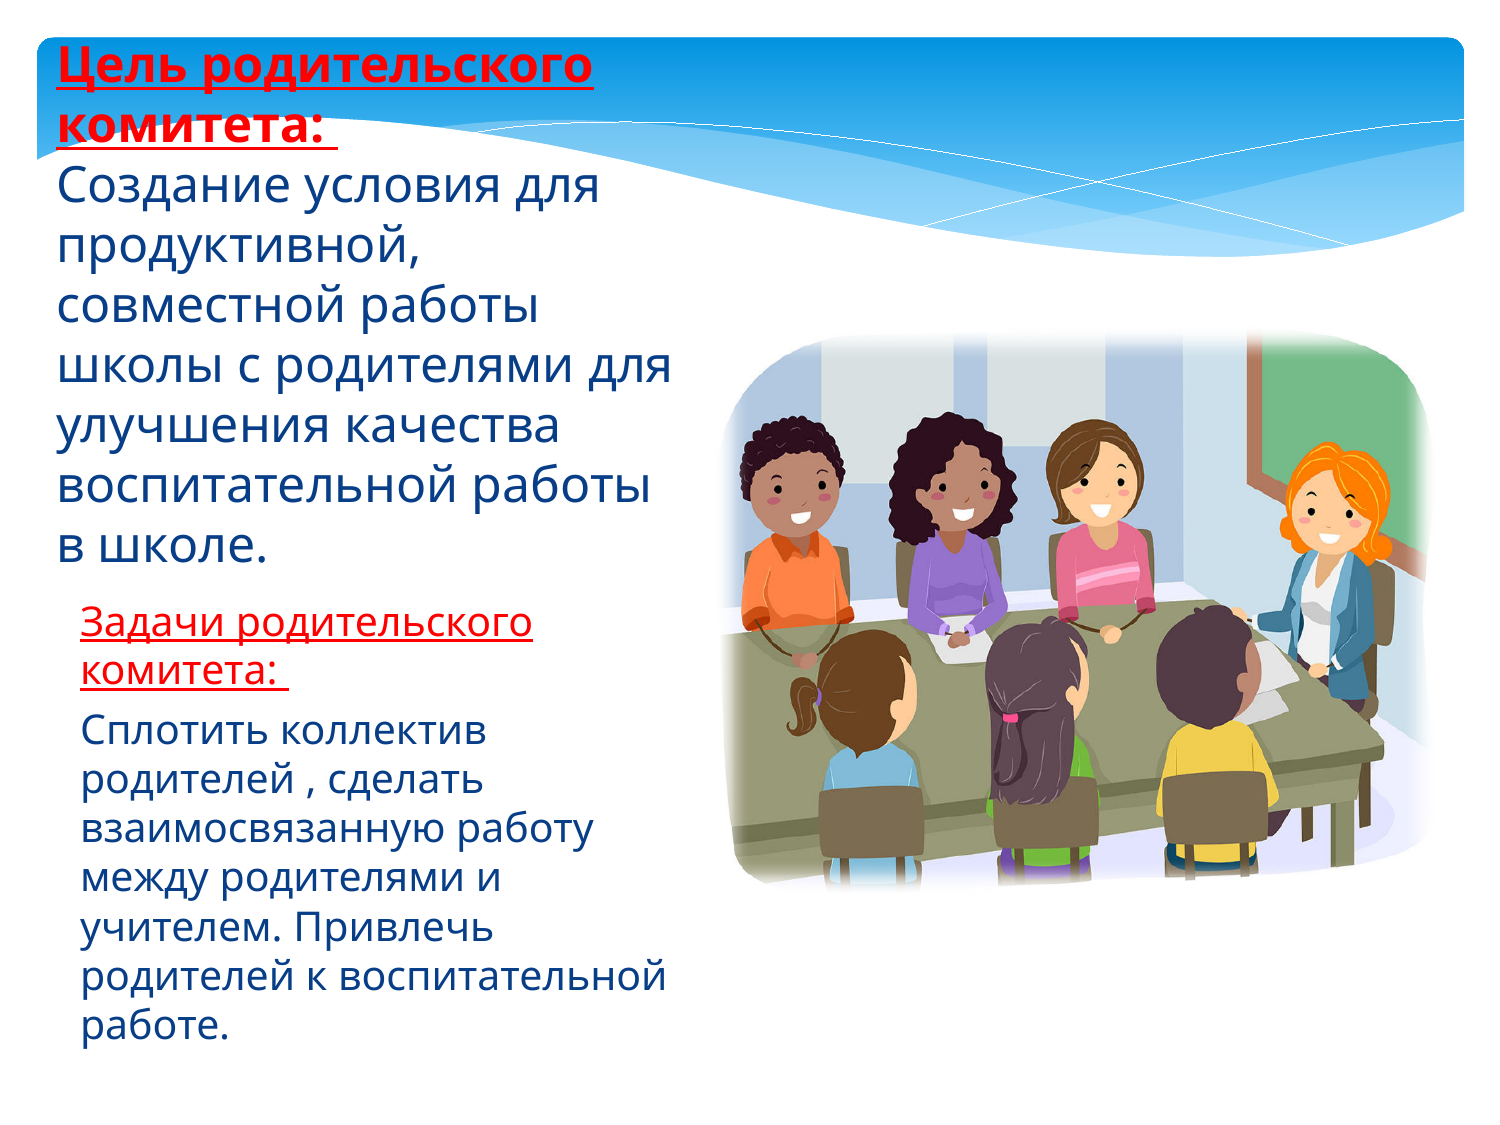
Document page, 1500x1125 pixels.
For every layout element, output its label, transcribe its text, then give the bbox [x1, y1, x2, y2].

picture [543, 55, 561, 67]
picture [205, 55, 230, 67]
picture [511, 55, 536, 67]
picture [301, 55, 307, 67]
list Задачи родительского комитета: Сплотить коллектив родителей , сделать взаимосвязанную работу между родителями и учителем. Привлечь родителей к воспитательной работе. [64, 587, 700, 1059]
picture [132, 55, 153, 67]
picture [313, 55, 328, 67]
picture [426, 55, 444, 67]
picture [455, 55, 475, 67]
picture [396, 55, 417, 67]
picture [482, 55, 506, 67]
picture [235, 55, 260, 67]
picture [334, 55, 359, 67]
picture [565, 55, 591, 67]
picture [82, 47, 89, 67]
title Цель родительского комитета: Создание условия для продуктивной, совместной работы школы с родителями для улучшения качества воспитательной работы в школе. [41, 125, 700, 581]
picture [363, 55, 387, 67]
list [714, 326, 1436, 894]
picture [271, 55, 291, 67]
picture [61, 47, 68, 67]
picture [161, 55, 179, 67]
picture [98, 55, 122, 67]
